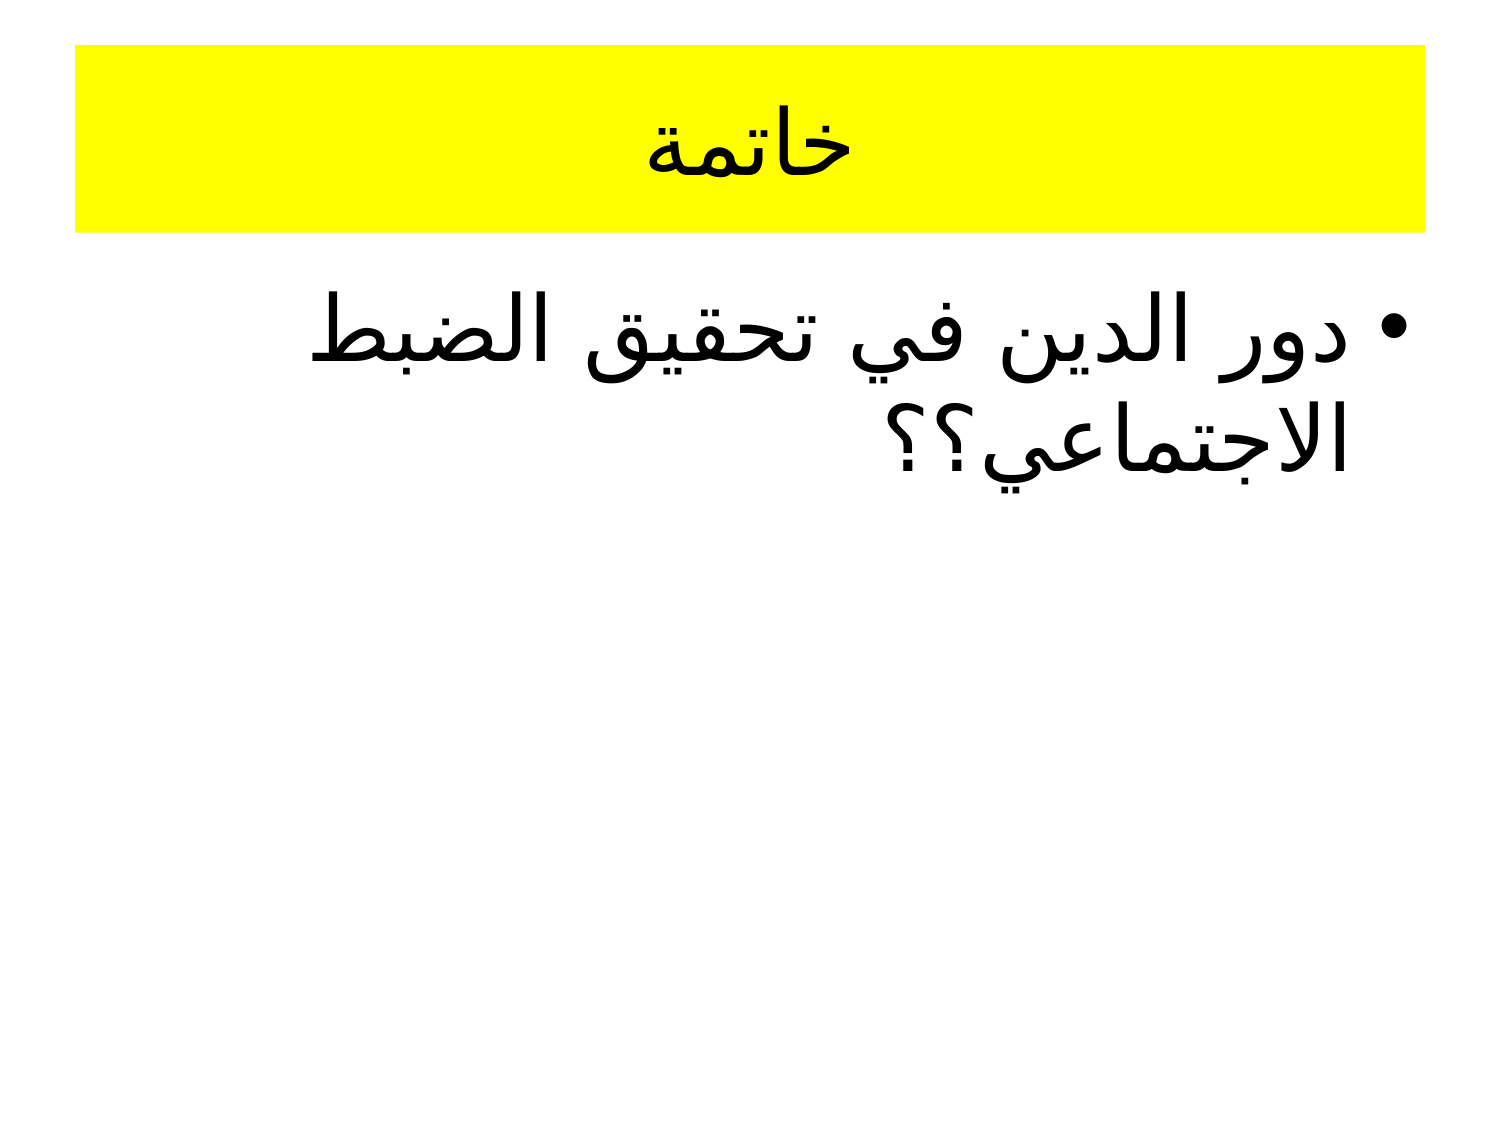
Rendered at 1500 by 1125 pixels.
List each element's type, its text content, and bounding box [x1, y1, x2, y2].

list دور الدين في تحقيق الضبط الاجتماعي؟؟ [75, 262, 1425, 1005]
title خاتمة [75, 45, 1425, 233]
